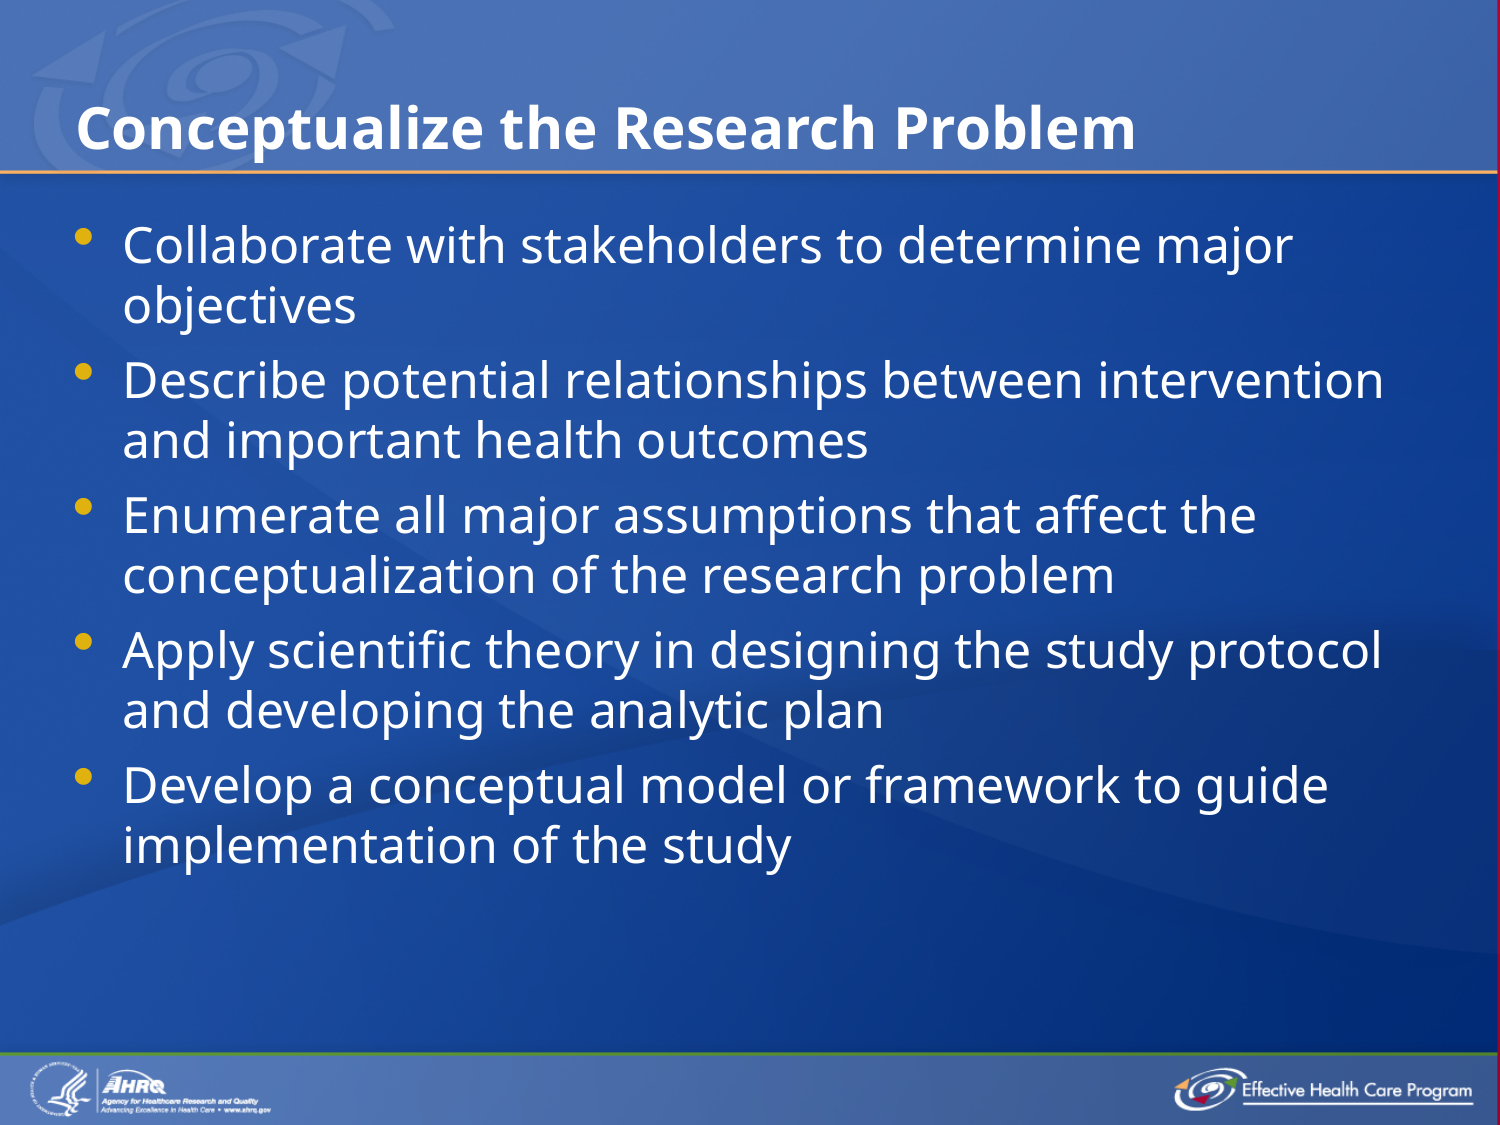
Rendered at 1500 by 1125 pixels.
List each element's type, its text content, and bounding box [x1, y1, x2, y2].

title Conceptualize the Research Problem [75, 21, 1425, 163]
picture [0, 0, 1500, 1125]
list Collaborate with stakeholders to determine major objectives Describe potential relationships between intervention and important health outcomes Enumerate all major assumptions that affect the conceptualization of the research problem Apply scientific theory in designing the study protocol and developing the analytic plan Develop a conceptual model or framework to guide implementation of the study [75, 213, 1425, 1005]
